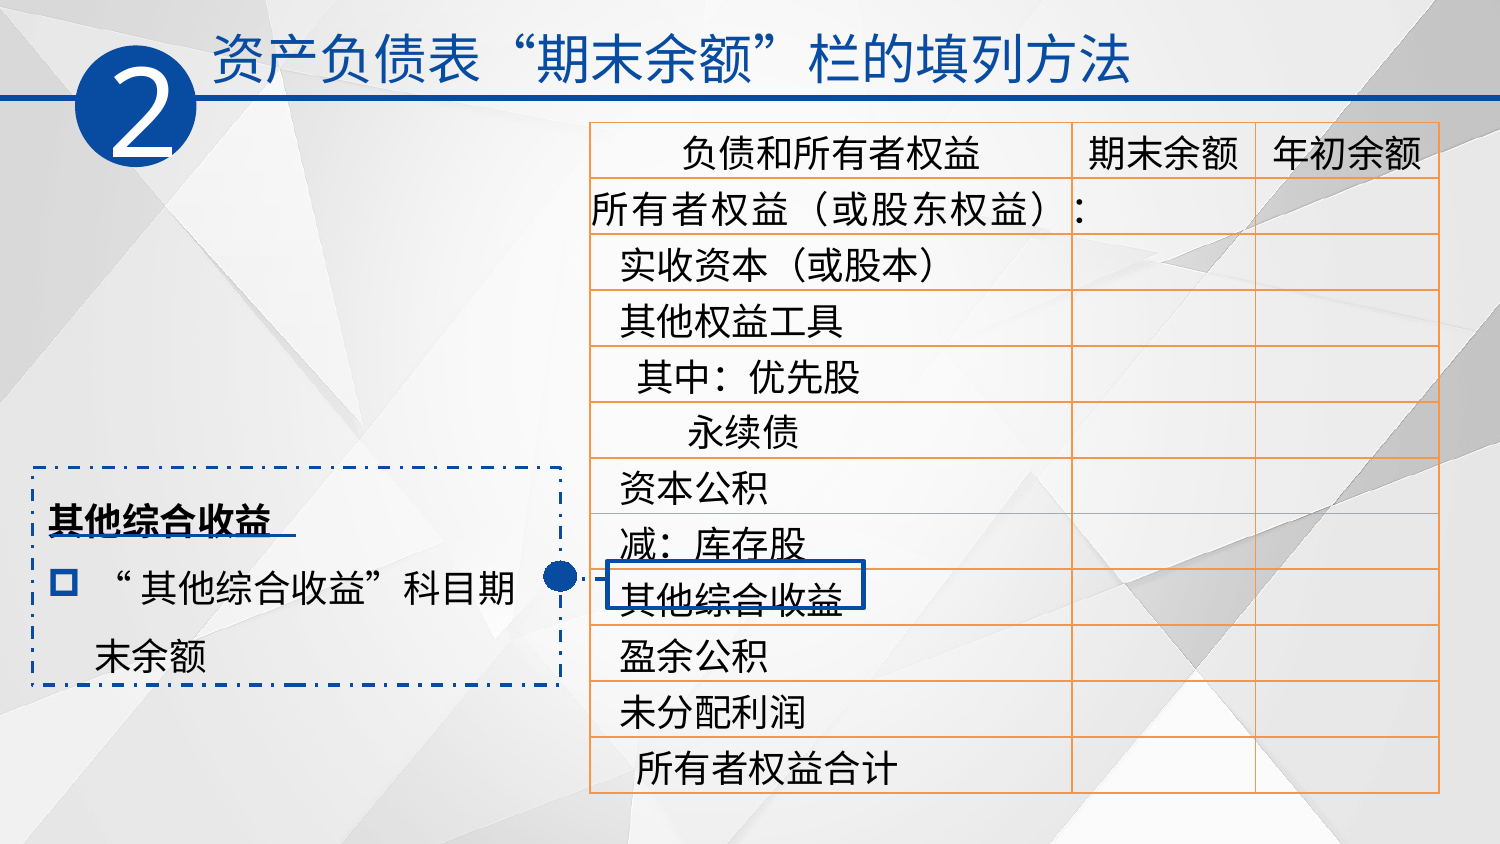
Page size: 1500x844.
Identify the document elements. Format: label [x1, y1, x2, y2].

table_cell [591, 738, 1071, 792]
table_cell [1256, 179, 1438, 233]
table_cell [1256, 738, 1438, 792]
table_cell [1256, 514, 1438, 568]
picture [0, 0, 1500, 95]
table_cell [591, 682, 1071, 736]
table_cell [591, 235, 1071, 289]
table_cell [1256, 235, 1438, 289]
table_cell [1073, 235, 1255, 289]
table_cell [1256, 347, 1438, 401]
table_cell [1256, 291, 1438, 345]
table_cell [1073, 347, 1255, 401]
table_cell [1073, 626, 1255, 680]
table_cell [1256, 403, 1438, 457]
table_cell [1256, 682, 1438, 736]
table_header [1073, 123, 1255, 177]
table_cell [591, 291, 1071, 345]
table_cell [1073, 459, 1255, 513]
table_cell [1073, 738, 1255, 792]
text_box [0, 24, 1500, 171]
table_cell [1073, 514, 1255, 568]
table_header [1256, 123, 1438, 177]
table_cell [1073, 291, 1255, 345]
table_cell [1256, 459, 1438, 513]
table_cell [591, 570, 1071, 624]
table_cell [591, 626, 1071, 680]
table_cell [1256, 570, 1438, 624]
table_cell [591, 403, 1071, 457]
table_cell [591, 514, 1071, 568]
table_cell [591, 179, 1071, 233]
table_cell [1073, 570, 1255, 624]
table_cell [1073, 179, 1255, 233]
table_header [591, 123, 1071, 177]
text_box [32, 467, 864, 688]
table_cell [591, 347, 1071, 401]
table_cell [1073, 682, 1255, 736]
table_cell [591, 459, 1071, 513]
table_cell [1256, 626, 1438, 680]
table_cell [1073, 403, 1255, 457]
picture [0, 101, 1500, 844]
